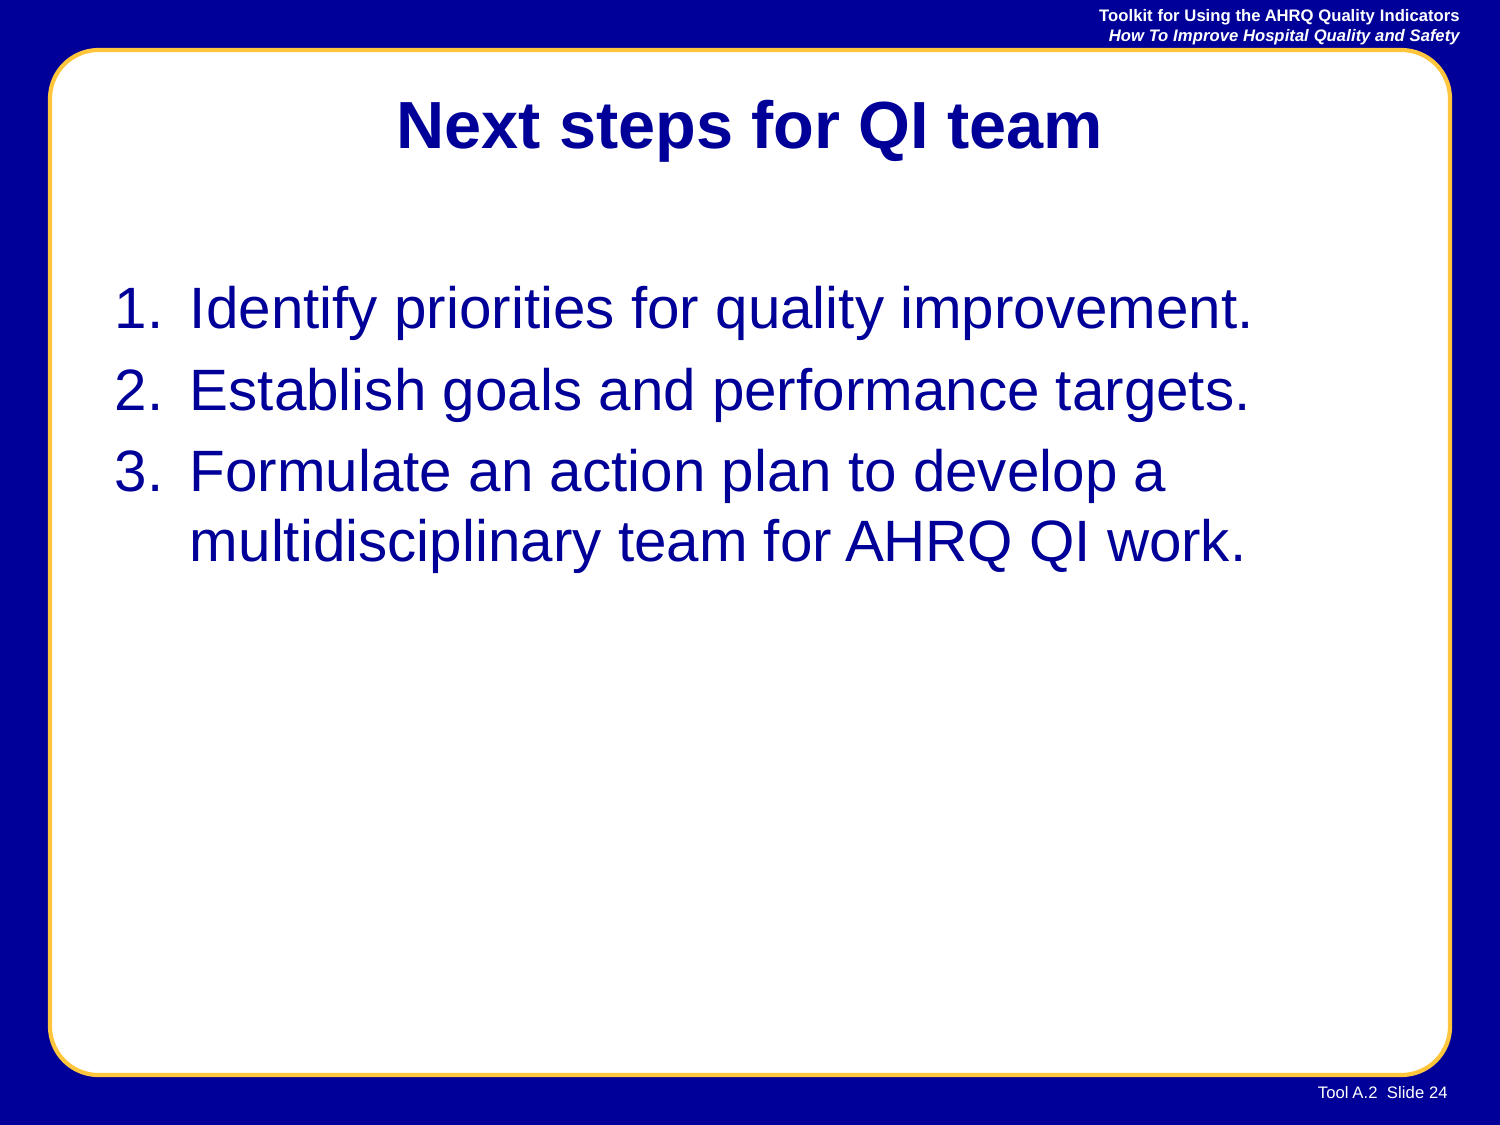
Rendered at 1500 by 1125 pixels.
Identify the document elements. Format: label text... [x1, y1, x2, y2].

title Next steps for QI team [112, 75, 1388, 200]
list Identify priorities for quality improvement. Establish goals and performance targets. Formulate an action plan to develop a multidisciplinary team for AHRQ QI work. [99, 262, 1375, 976]
